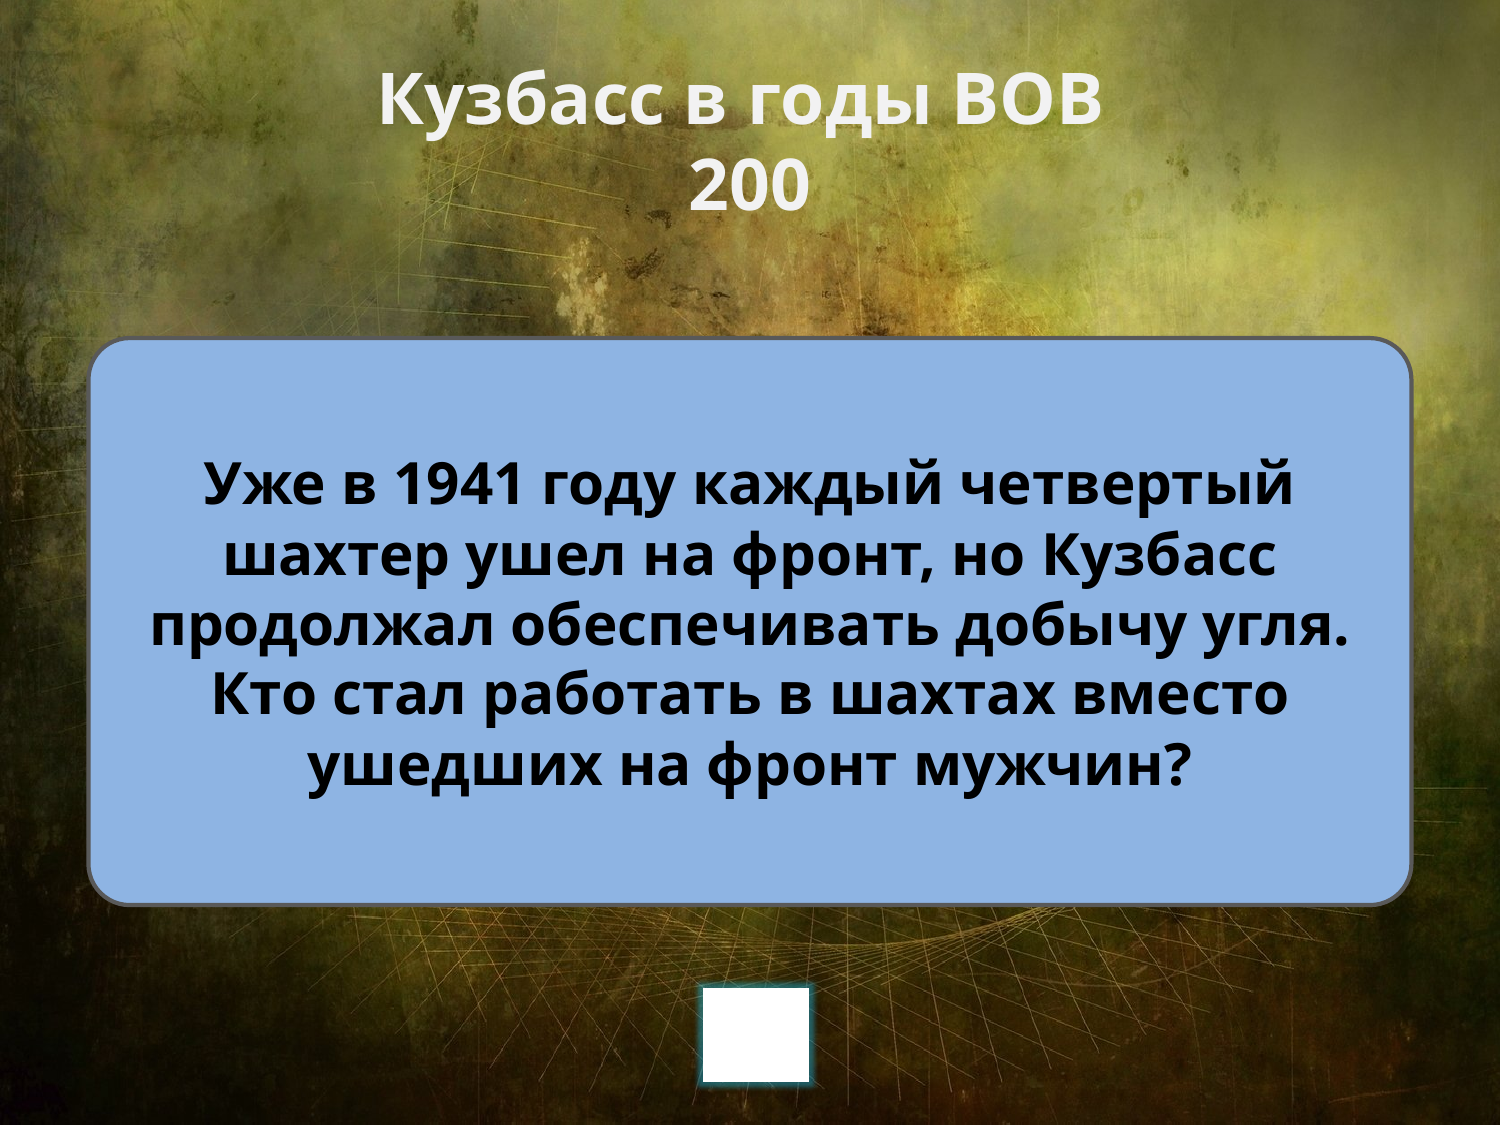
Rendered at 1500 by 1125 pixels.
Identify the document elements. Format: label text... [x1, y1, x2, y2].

text_box [701, 986, 811, 1084]
text_box Уже в 1941 году каждый четвертый шахтер ушел на фронт, но Кузбасс продолжал обеспечивать добычу угля. Кто стал работать в шахтах вместо ушедших на фронт мужчин? [86, 335, 1414, 908]
title Кузбасс в годы ВОВ 200 [75, 45, 1425, 233]
picture [0, 0, 1500, 1125]
